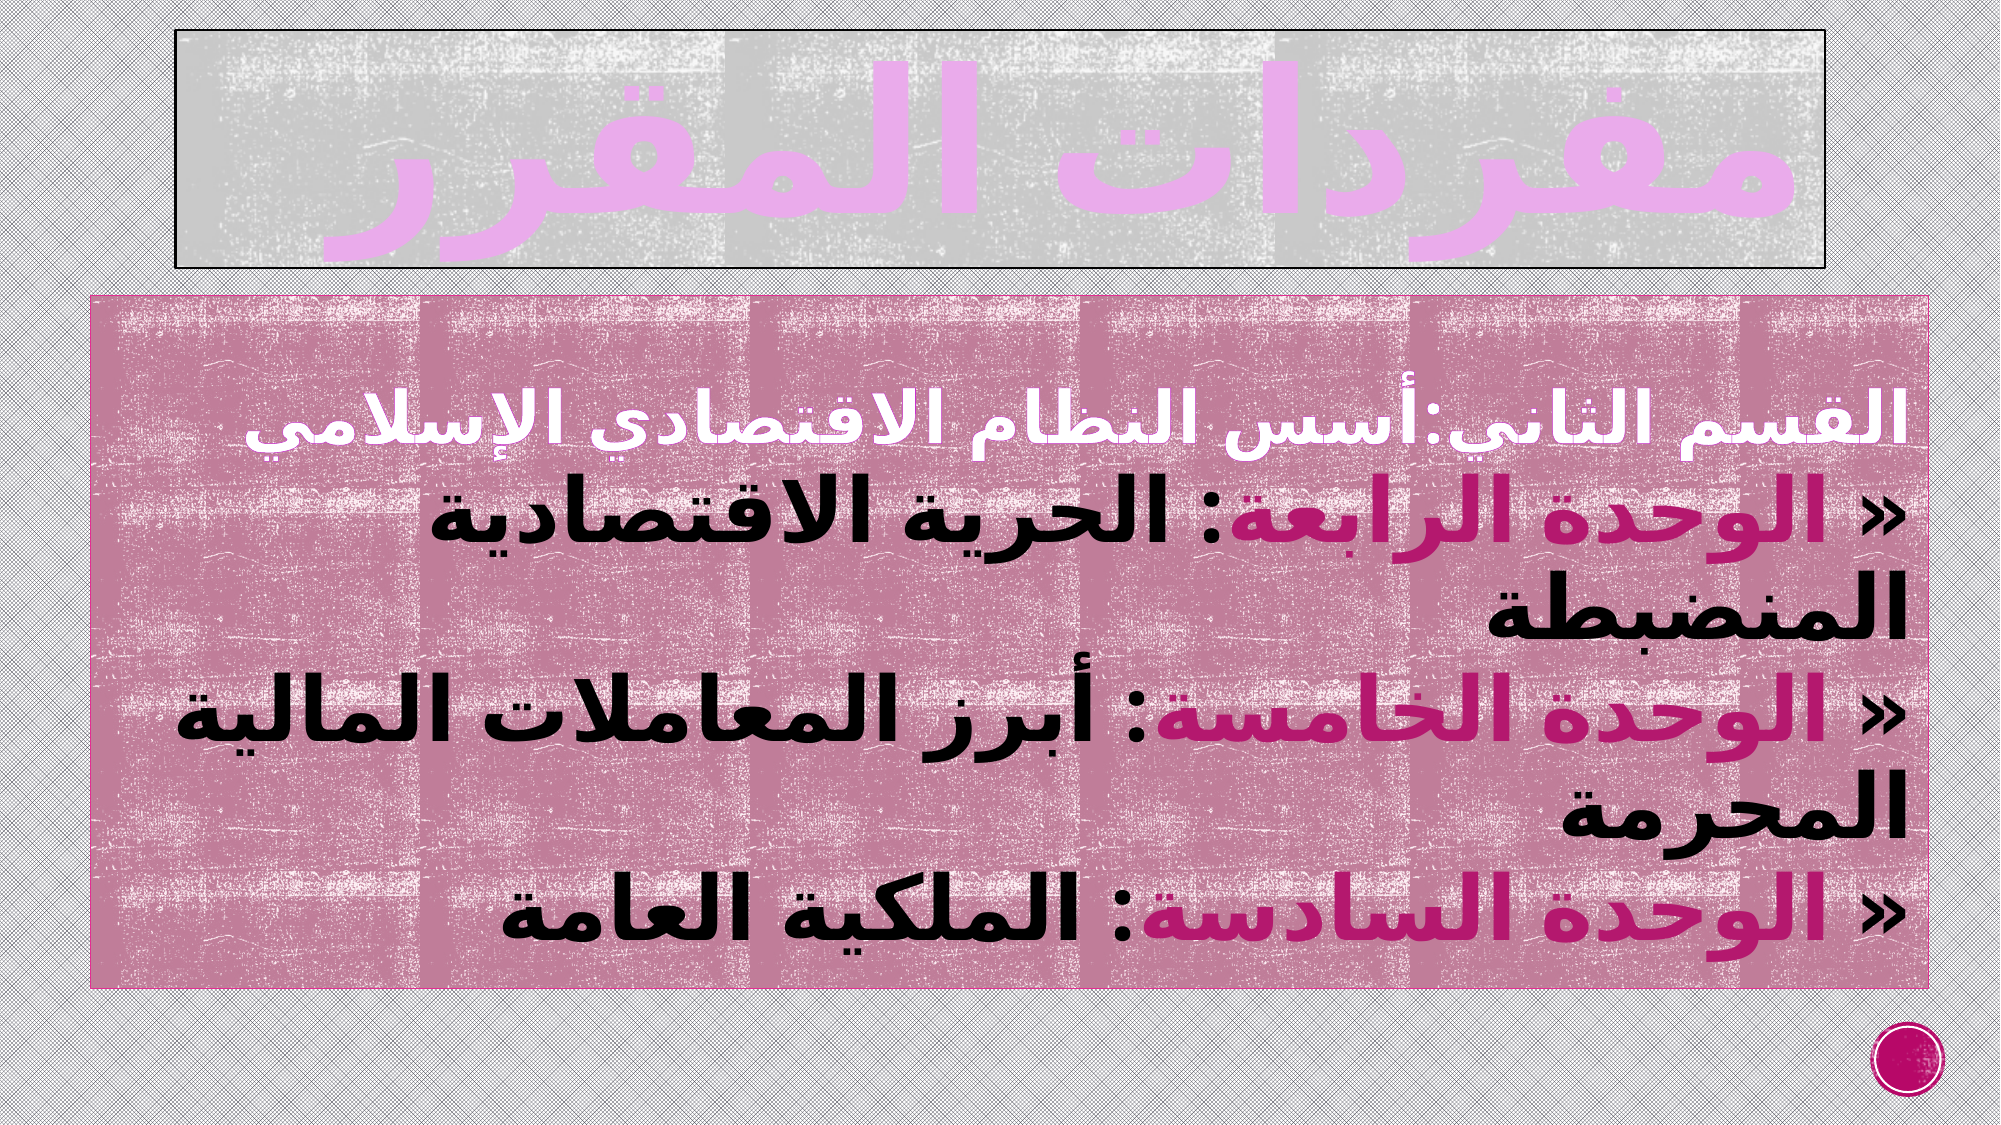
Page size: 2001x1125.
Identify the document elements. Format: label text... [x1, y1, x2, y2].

title مفردات المقرر [174, 29, 1826, 269]
list القسم الثاني:أسس النظام الاقتصادي الإسلامي « الوحدة الرابعة: الحرية الاقتصادية المنضبطة « الوحدة الخامسة: أبرز المعاملات المالية المحرمة « الوحدة السادسة: الملكية العامة [90, 295, 1929, 989]
